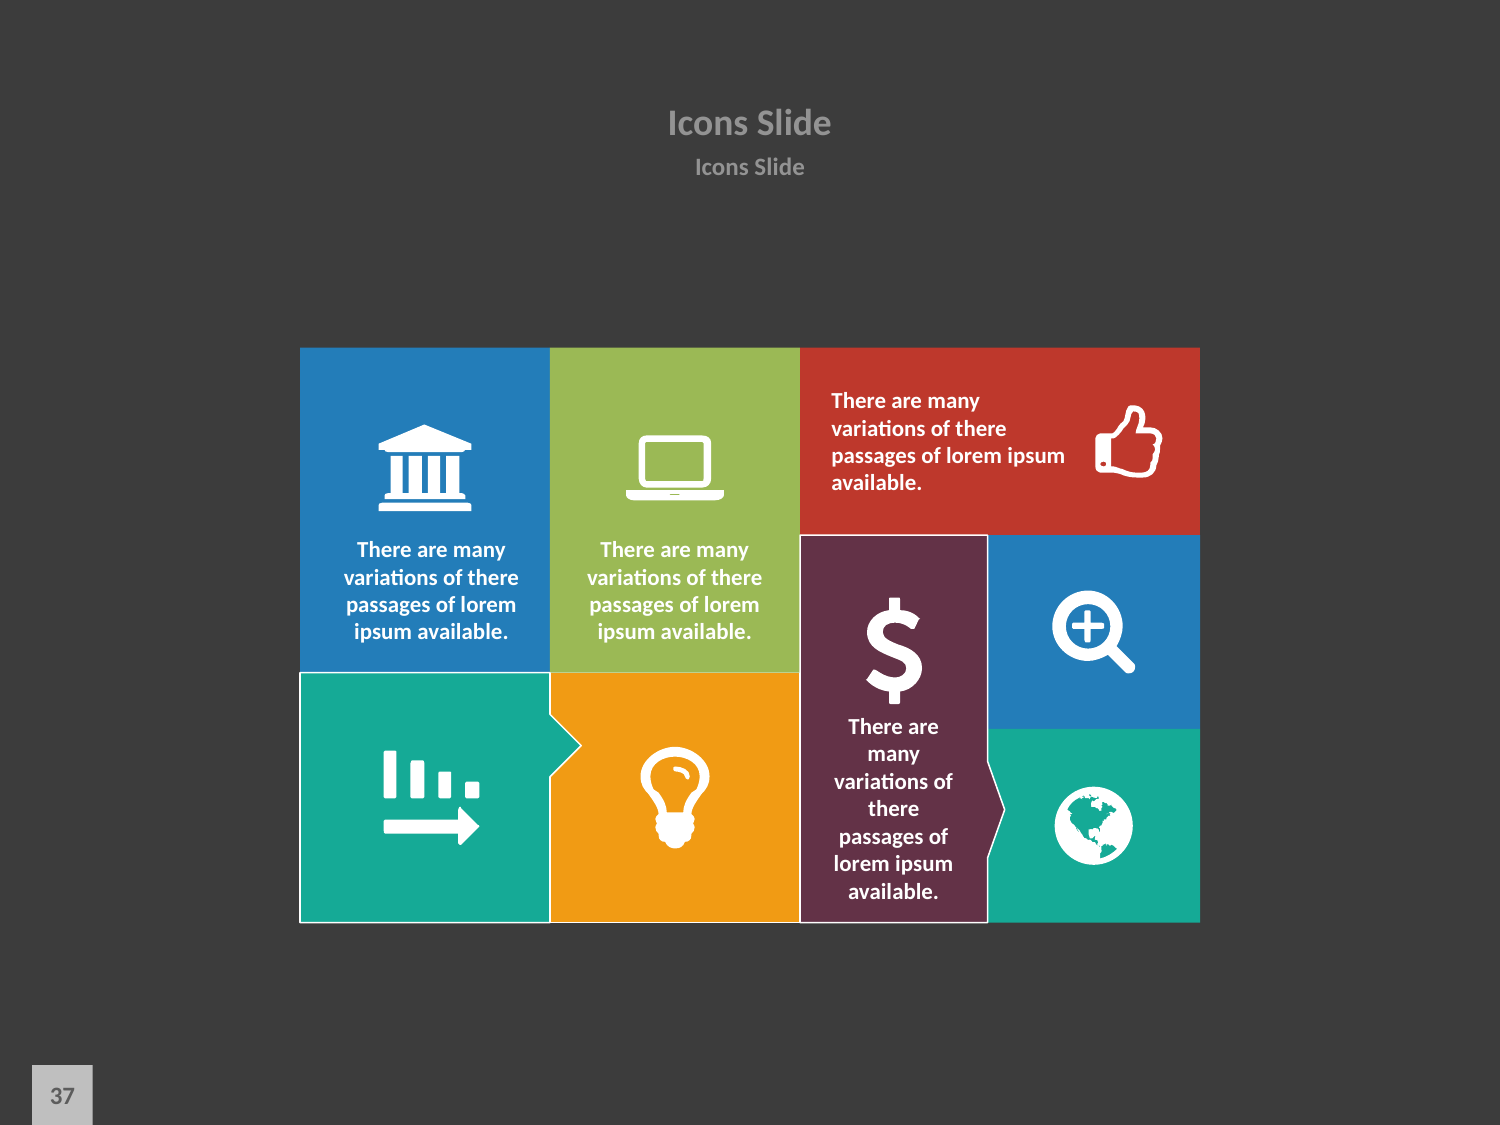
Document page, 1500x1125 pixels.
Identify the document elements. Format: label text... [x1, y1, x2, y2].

text_box [640, 746, 710, 849]
text_box There are many variations of there passages of lorem ipsum available. [568, 527, 782, 652]
title Icons Slide [287, 91, 1213, 150]
text_box [549, 347, 800, 673]
text_box There are many variations of there passages of lorem ipsum available. [810, 704, 978, 912]
text_box [465, 781, 480, 799]
text_box [300, 672, 582, 923]
text_box [384, 455, 466, 500]
text_box [383, 806, 480, 845]
text_box There are many variations of there passages of lorem ipsum available. [816, 378, 1086, 503]
text_box [988, 535, 1201, 728]
text_box [550, 673, 800, 923]
text_box [300, 347, 549, 672]
text_box [438, 771, 452, 799]
text_box [1054, 786, 1133, 865]
text_box [800, 347, 1200, 535]
text_box [865, 597, 923, 704]
text_box [638, 435, 712, 488]
text_box [378, 424, 472, 453]
text_box There are many variations of there passages of lorem ipsum available. [325, 527, 538, 652]
text_box [800, 535, 1005, 923]
text_box [626, 490, 724, 501]
list Icons Slide [412, 149, 1088, 183]
text_box [383, 750, 397, 799]
text_box [1052, 590, 1136, 674]
text_box [378, 502, 472, 512]
text_box [410, 760, 425, 799]
text_box [988, 728, 1201, 923]
text_box [1095, 405, 1163, 478]
